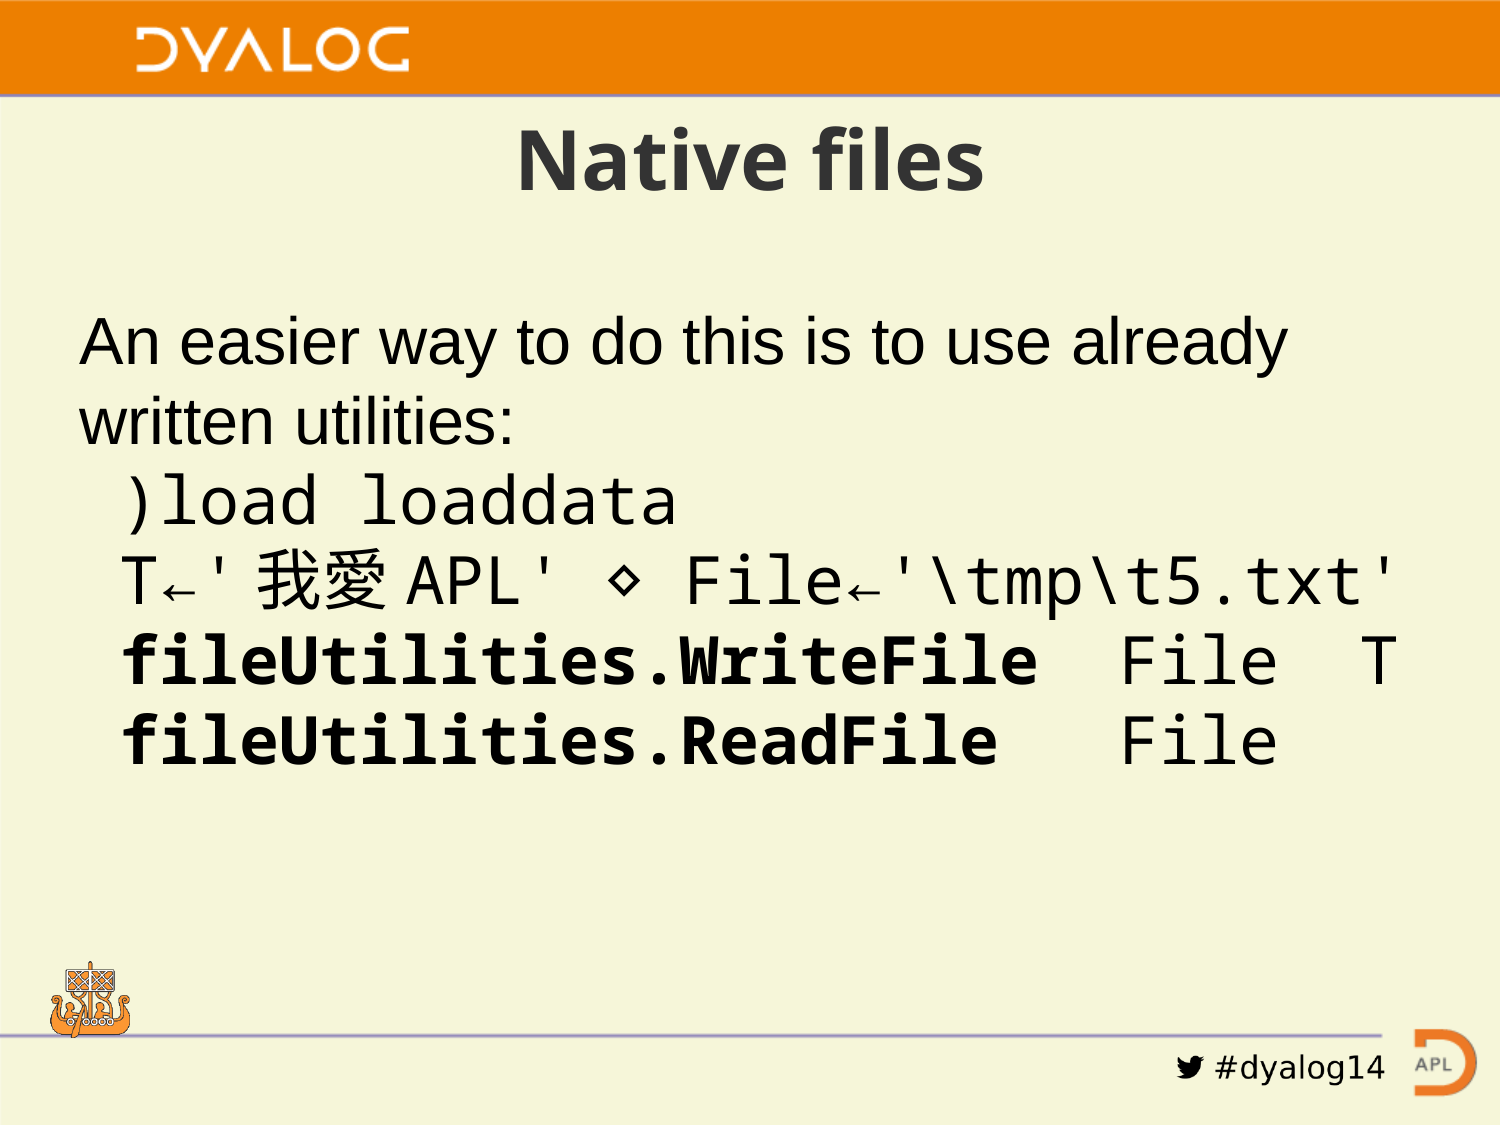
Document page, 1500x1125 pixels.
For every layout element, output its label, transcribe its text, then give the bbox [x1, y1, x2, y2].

subtitle An easier way to do this is to use already written utilities: )load loaddata T←'我愛APL' ⋄ File←'\tmp\t5.txt' fileUtilities.WriteFile File T fileUtilities.ReadFile File [64, 290, 1483, 925]
title Native files [112, 99, 1388, 268]
picture [0, 0, 1500, 1125]
